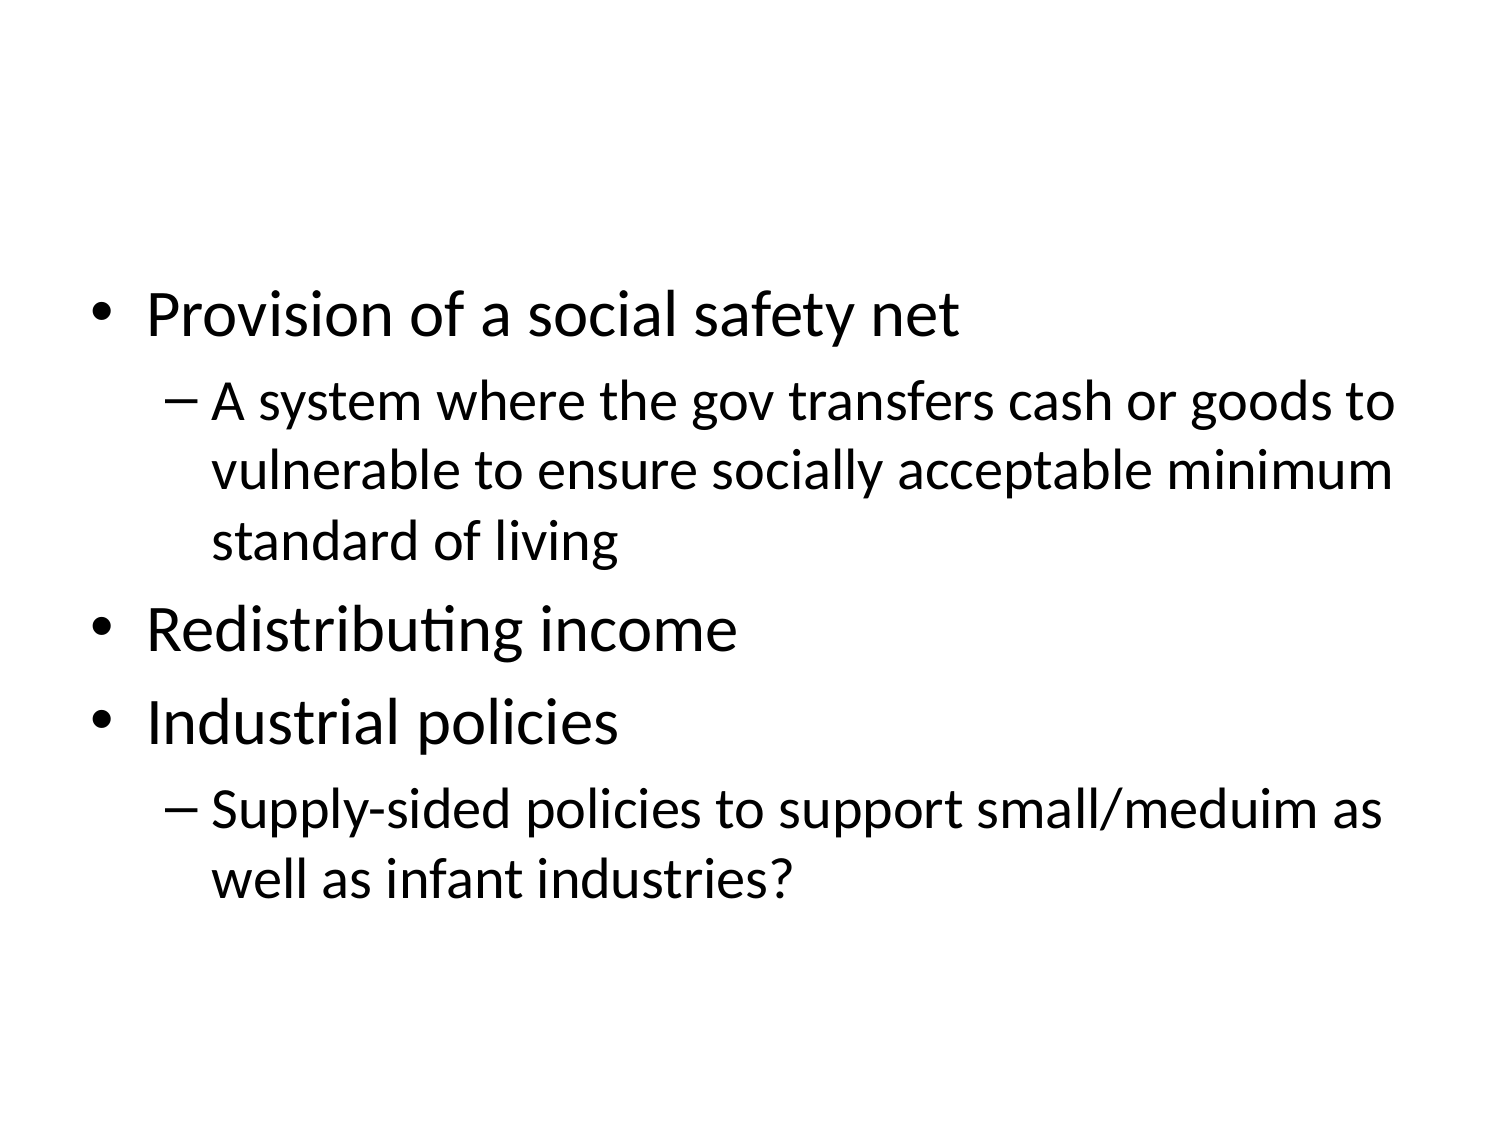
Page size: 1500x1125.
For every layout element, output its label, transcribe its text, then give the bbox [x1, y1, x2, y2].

list Provision of a social safety net A system where the gov transfers cash or goods to vulnerable to ensure socially acceptable minimum standard of living Redistributing income Industrial policies Supply-sided policies to support small/meduim as well as infant industries? [75, 262, 1425, 1005]
